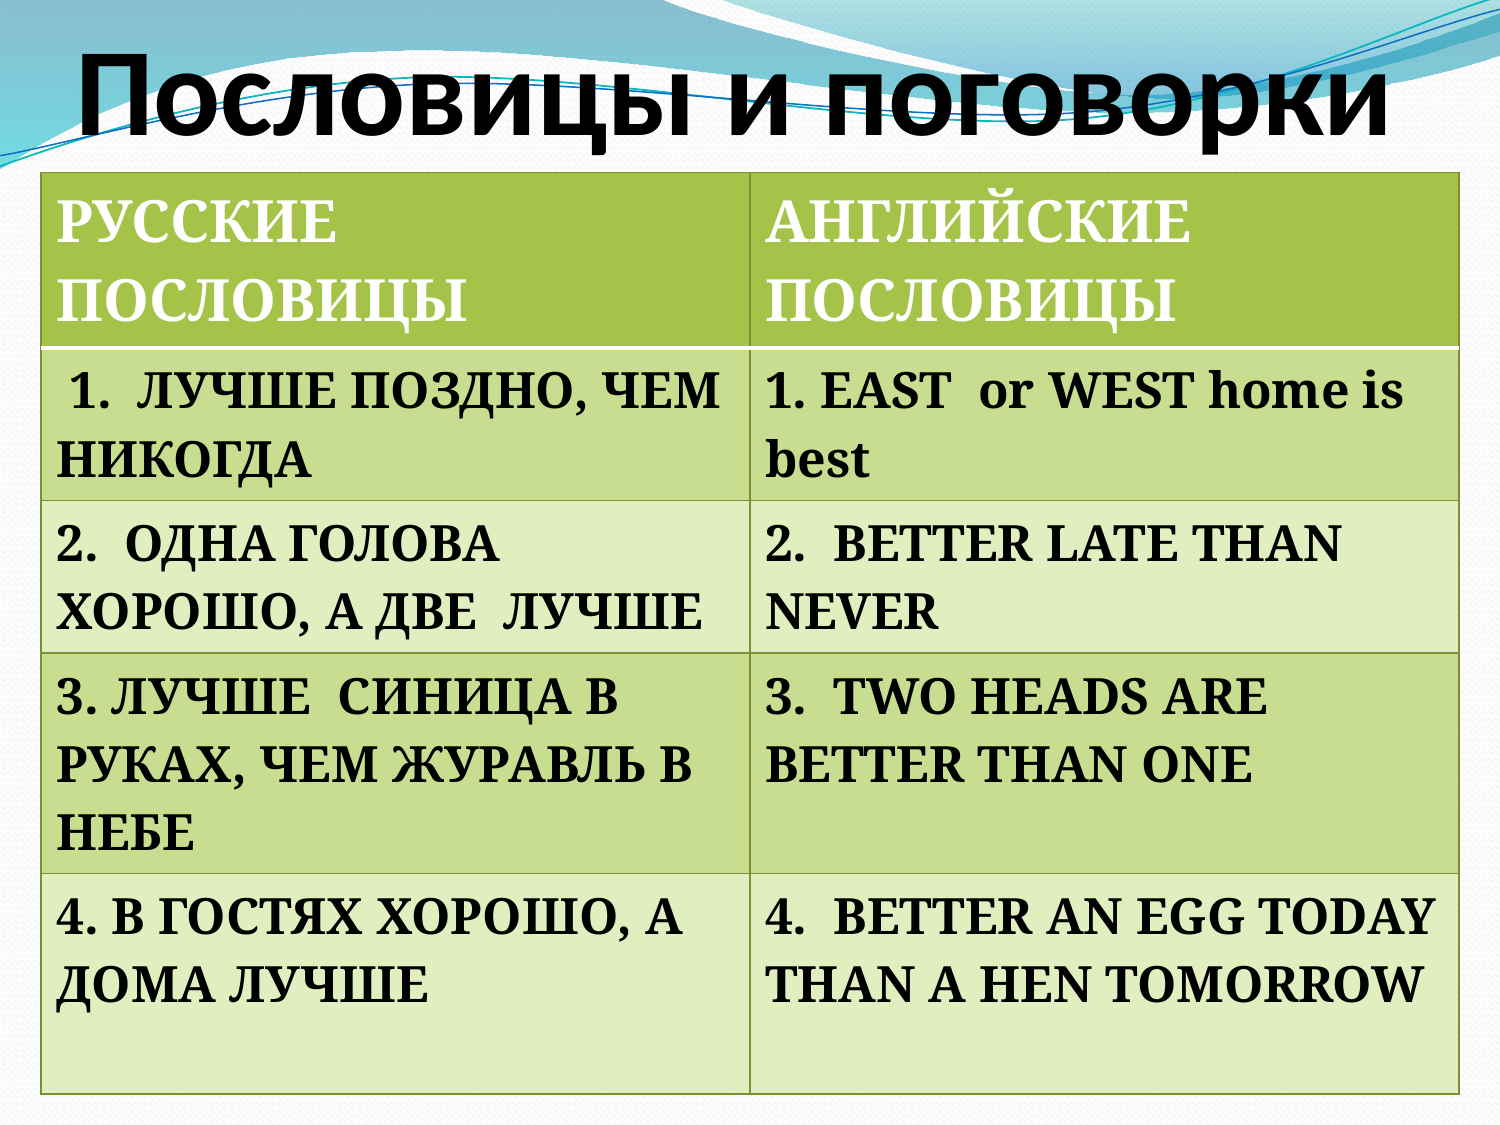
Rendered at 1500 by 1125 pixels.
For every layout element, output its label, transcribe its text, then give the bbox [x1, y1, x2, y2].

table_cell 4. В ГОСТЯХ ХОРОШО, А ДОМА ЛУЧШЕ [42, 874, 749, 1093]
table_cell 2. BETTER LATE THAN NEVER [751, 501, 1458, 652]
table_header РУССКИЕ ПОСЛОВИЦЫ [42, 173, 749, 346]
table_cell 4. BETTER AN EGG TODAY THAN A HEN TOMORROW [751, 874, 1458, 1093]
table_cell 3. TWO HEADS ARE BETTER THAN ONE [751, 654, 1458, 873]
title Пословицы и поговорки [75, 0, 1425, 161]
table_header АНГЛИЙСКИЕ ПОСЛОВИЦЫ [751, 173, 1458, 346]
table_cell 1. ЛУЧШЕ ПОЗДНО, ЧЕМ НИКОГДА [42, 350, 749, 500]
table_cell 1. EAST or WEST home is best [751, 350, 1458, 500]
table_cell 3. ЛУЧШЕ СИНИЦА В РУКАХ, ЧЕМ ЖУРАВЛЬ В НЕБЕ [42, 654, 749, 873]
table_cell 2. ОДНА ГОЛОВА ХОРОШО, А ДВЕ ЛУЧШЕ [42, 501, 749, 652]
